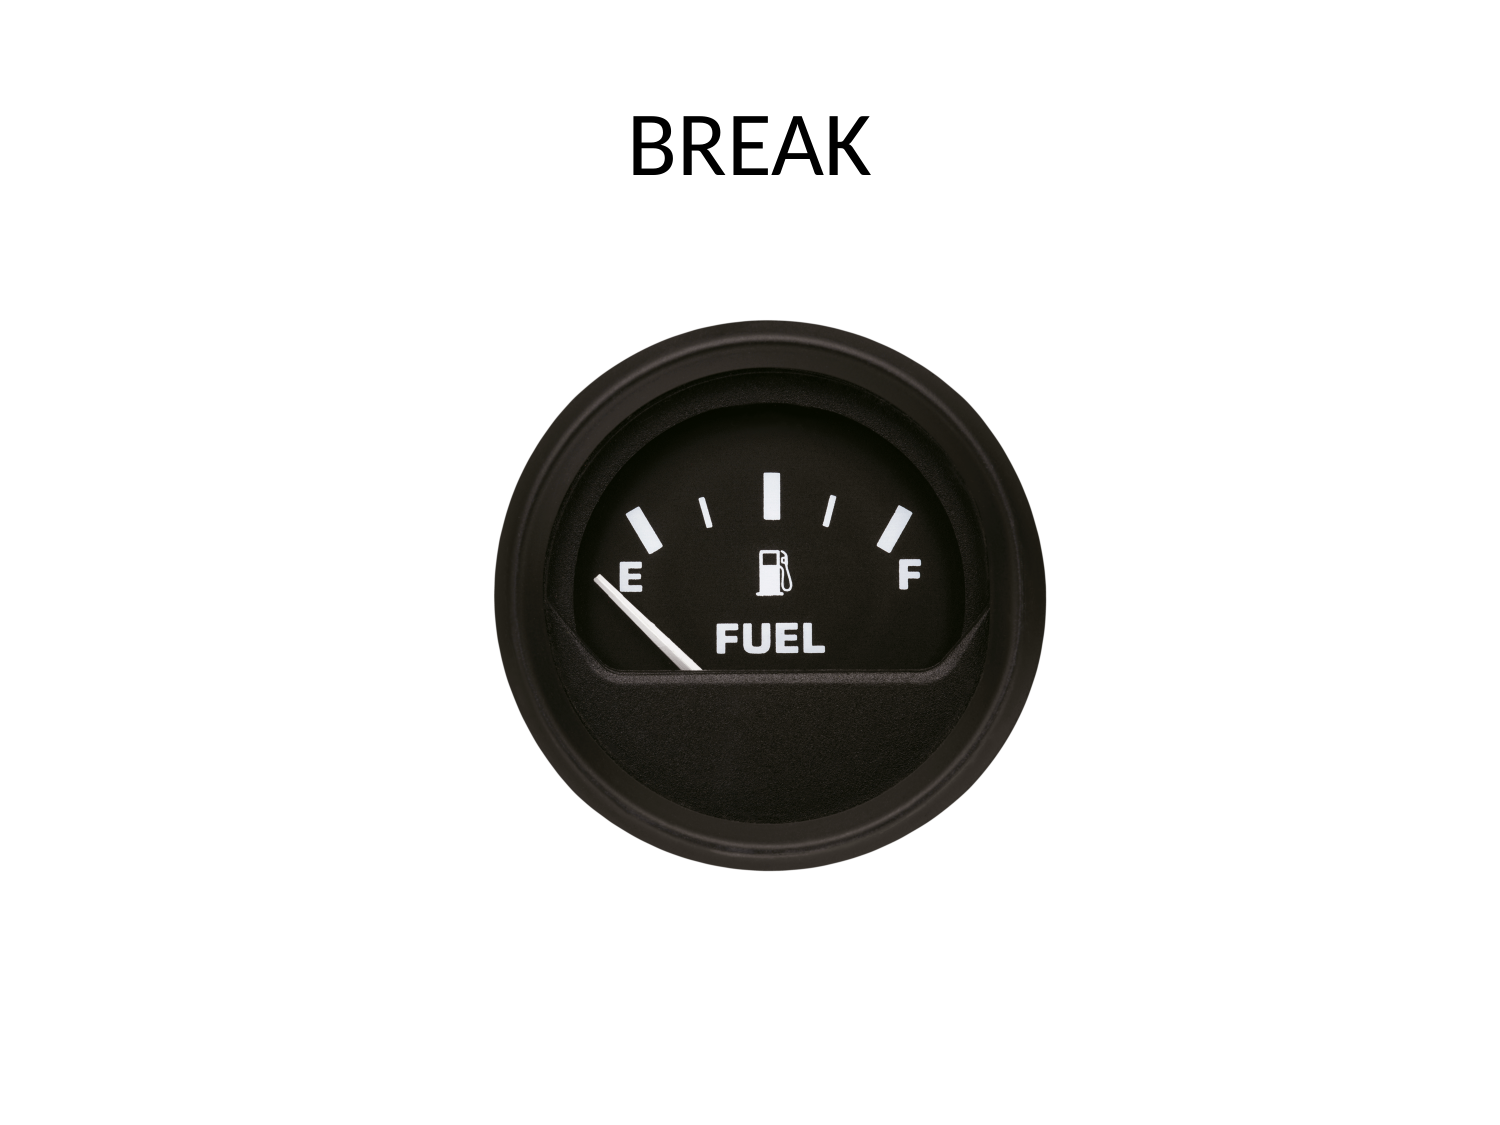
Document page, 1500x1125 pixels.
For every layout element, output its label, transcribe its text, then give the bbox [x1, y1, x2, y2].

title BREAK [75, 45, 1425, 233]
picture [483, 309, 1057, 882]
